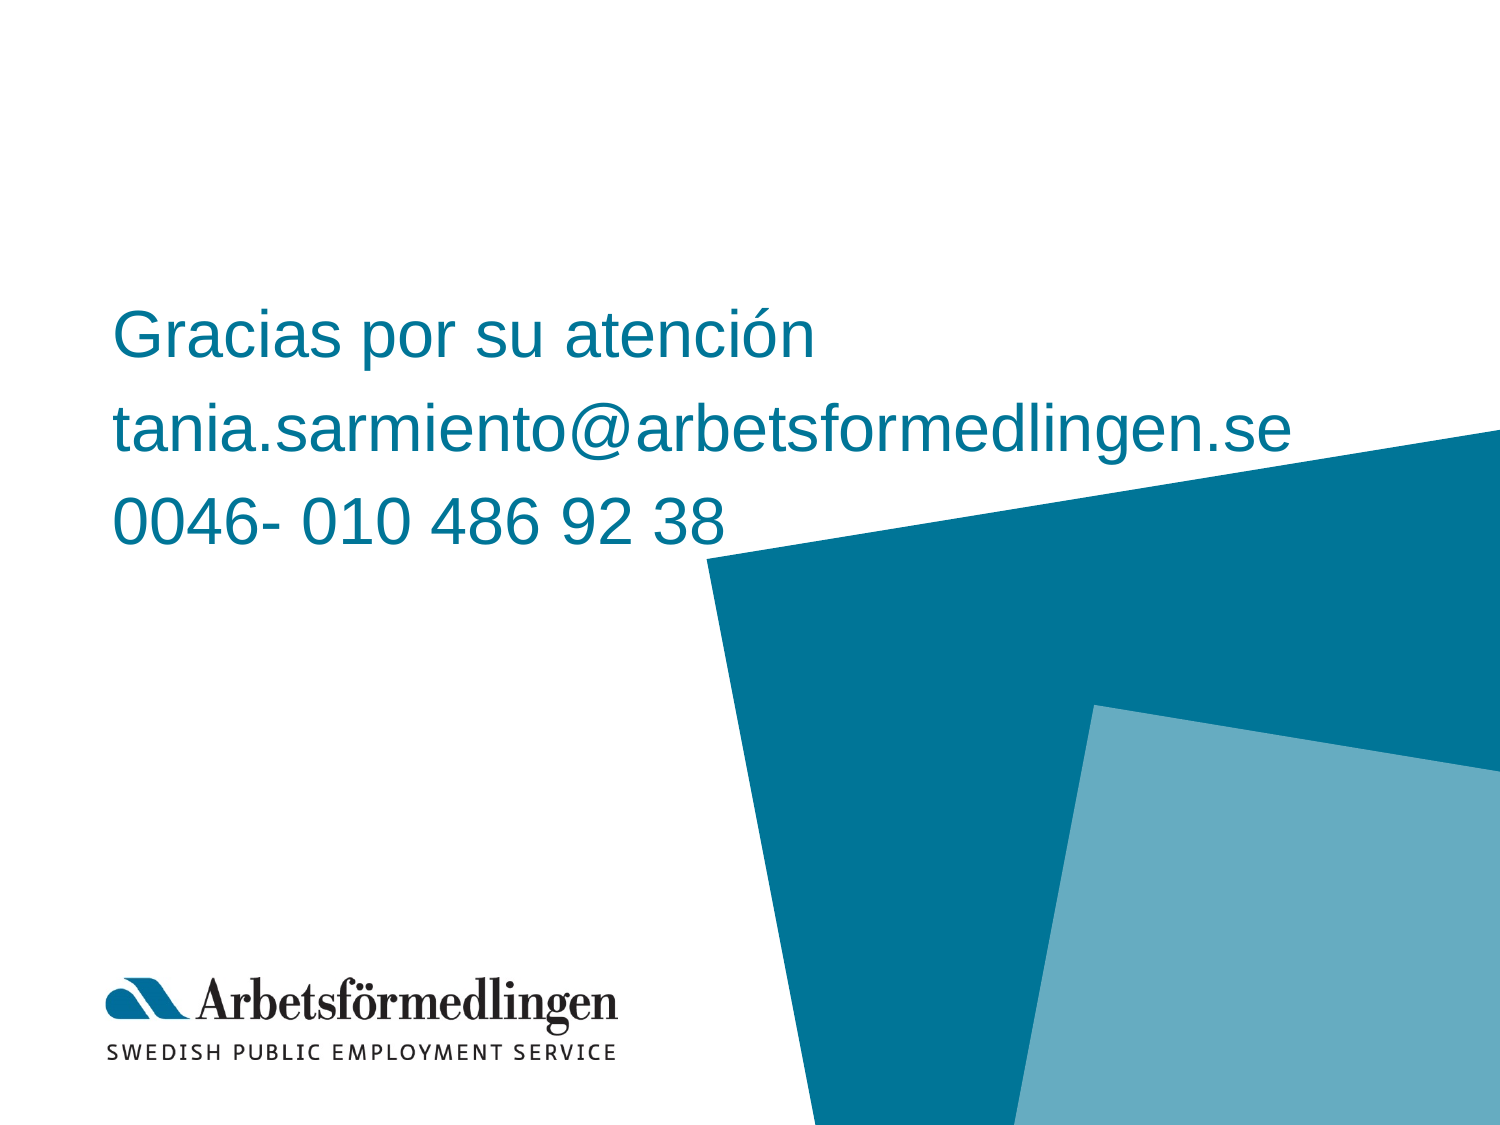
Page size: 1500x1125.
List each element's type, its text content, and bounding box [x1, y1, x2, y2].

picture [105, 977, 618, 1060]
subtitle Gracias por su atención tania.sarmiento@arbetsformedlingen.se 0046- 010 486 92 38 [112, 290, 1412, 703]
